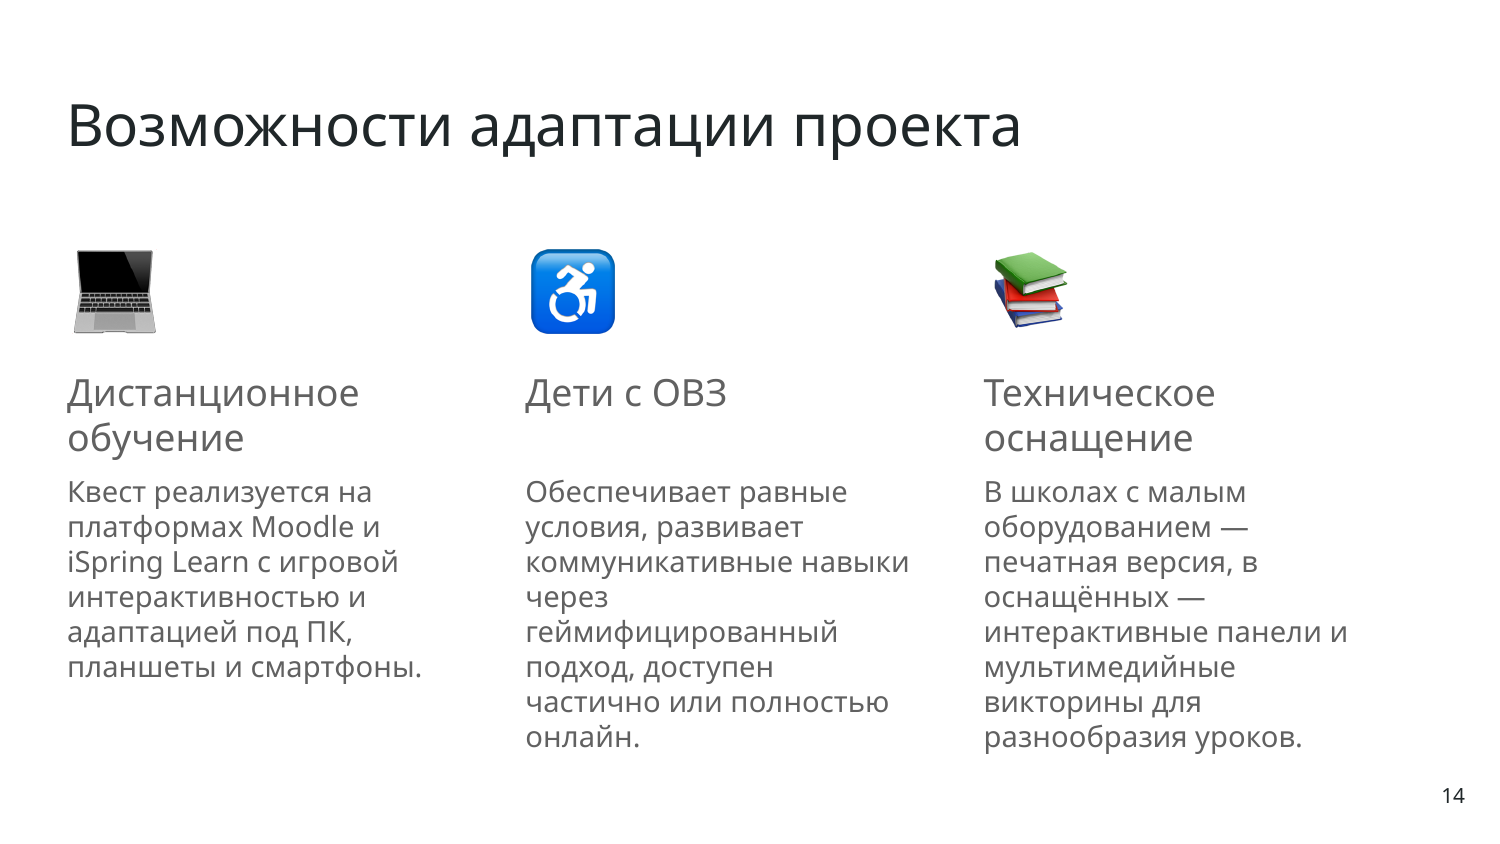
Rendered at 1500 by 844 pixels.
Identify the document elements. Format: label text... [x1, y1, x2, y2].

text_box Техническое оснащение [968, 354, 1428, 417]
picture [530, 249, 615, 334]
text_box Обеспечивает равные условия, развивает коммуникативные навыки через геймифицированный подход, доступен частично или полностью онлайн. [510, 458, 927, 667]
text_box Квест реализуется на платформах Moodle и iSpring Learn с игровой интерактивностью и адаптацией под ПК, планшеты и смартфоны. [52, 458, 469, 667]
text_box Дистанционное обучение [52, 354, 510, 417]
picture [72, 249, 157, 334]
text_box В школах с малым оборудованием — печатная версия, в оснащённых — интерактивные панели и мультимедийные викторины для разнообразия уроков. [968, 458, 1386, 667]
slide_number ‹#› [1389, 764, 1480, 830]
text_box Дети с ОВЗ [510, 354, 968, 417]
picture [989, 249, 1074, 334]
title Возможности адаптации проекта [51, 72, 1449, 167]
